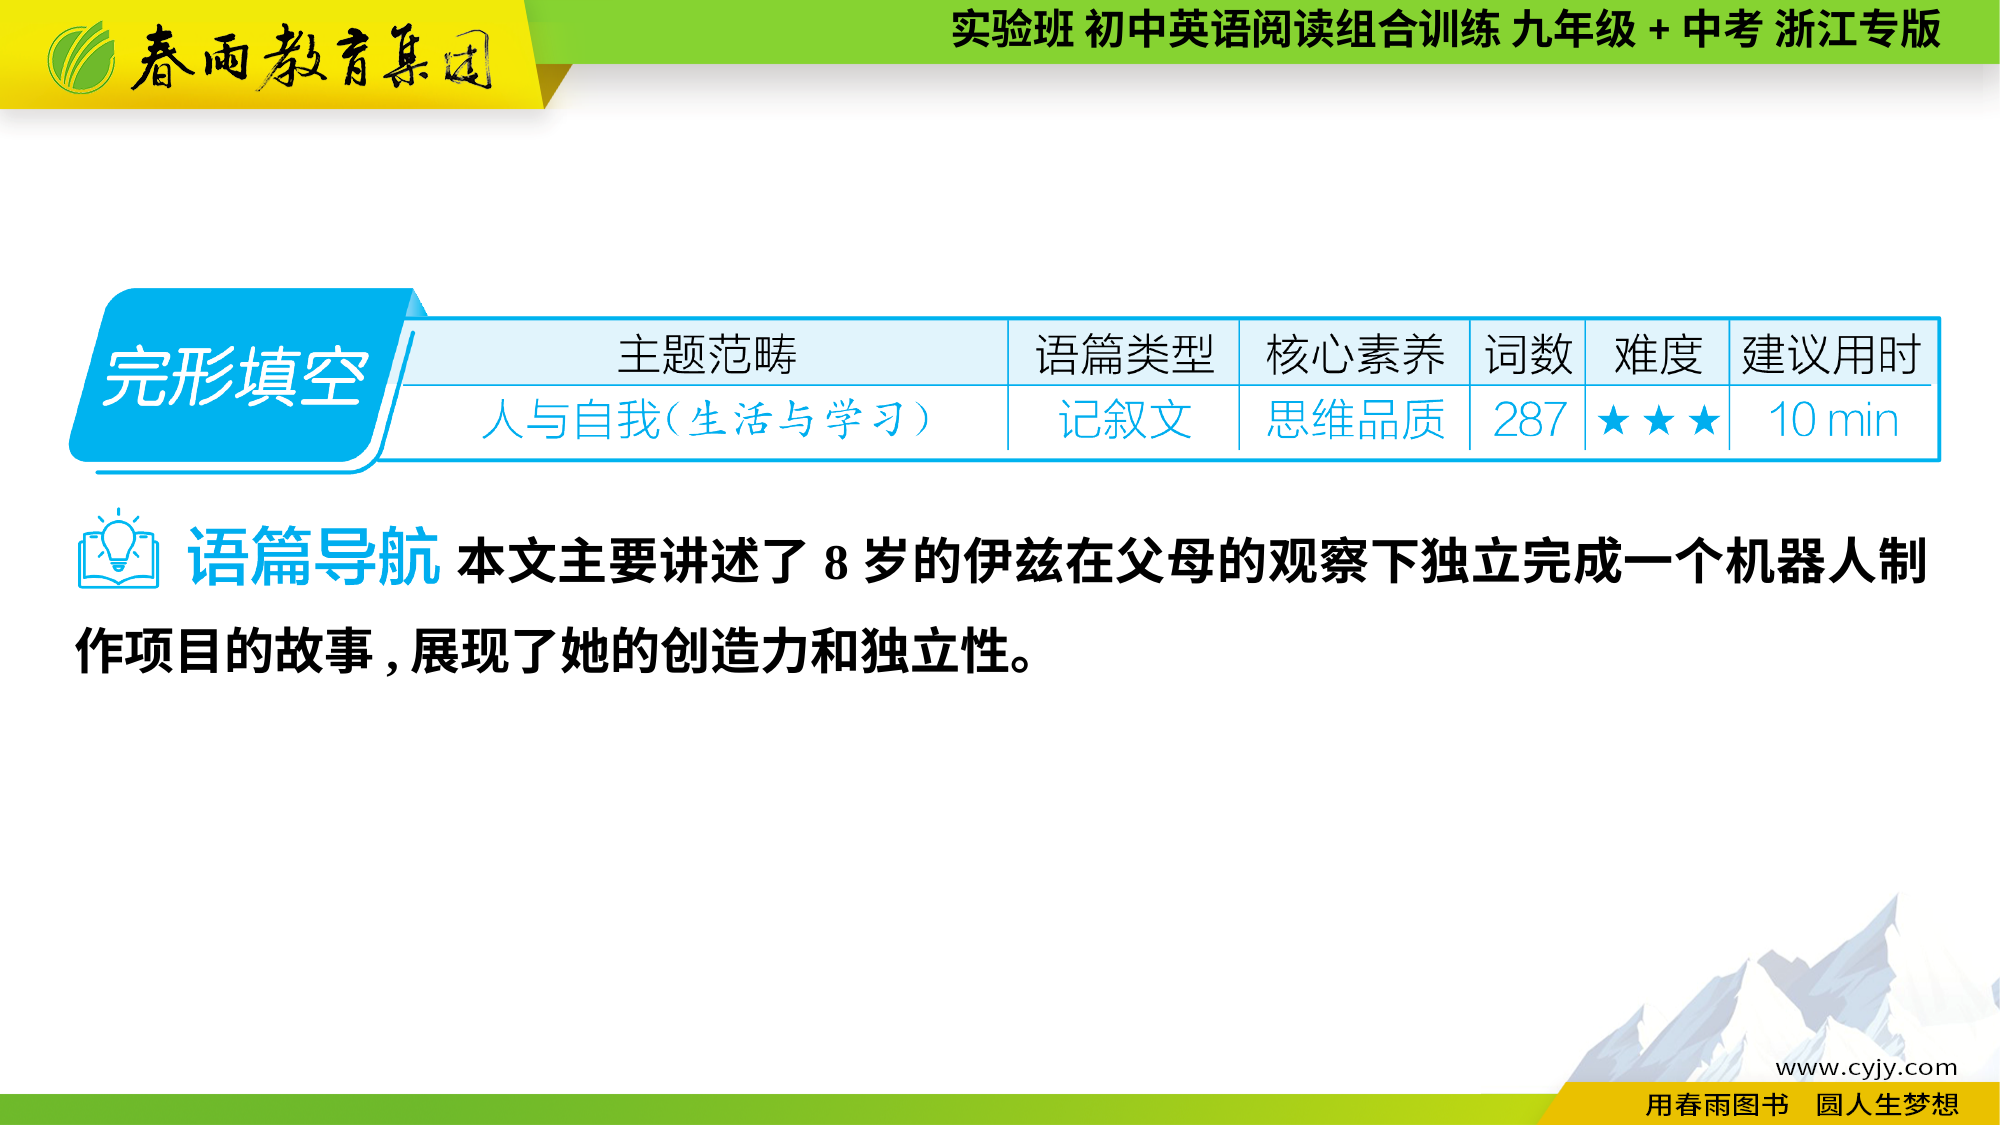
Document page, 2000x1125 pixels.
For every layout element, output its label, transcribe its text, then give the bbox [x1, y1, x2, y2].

picture [0, 0, 2000, 1125]
list 本文主要讲述了8岁的伊兹在父母的观察下独立完成一个机器人制作项目的故事,展现了她的创造力和独立性。 [59, 491, 1944, 678]
